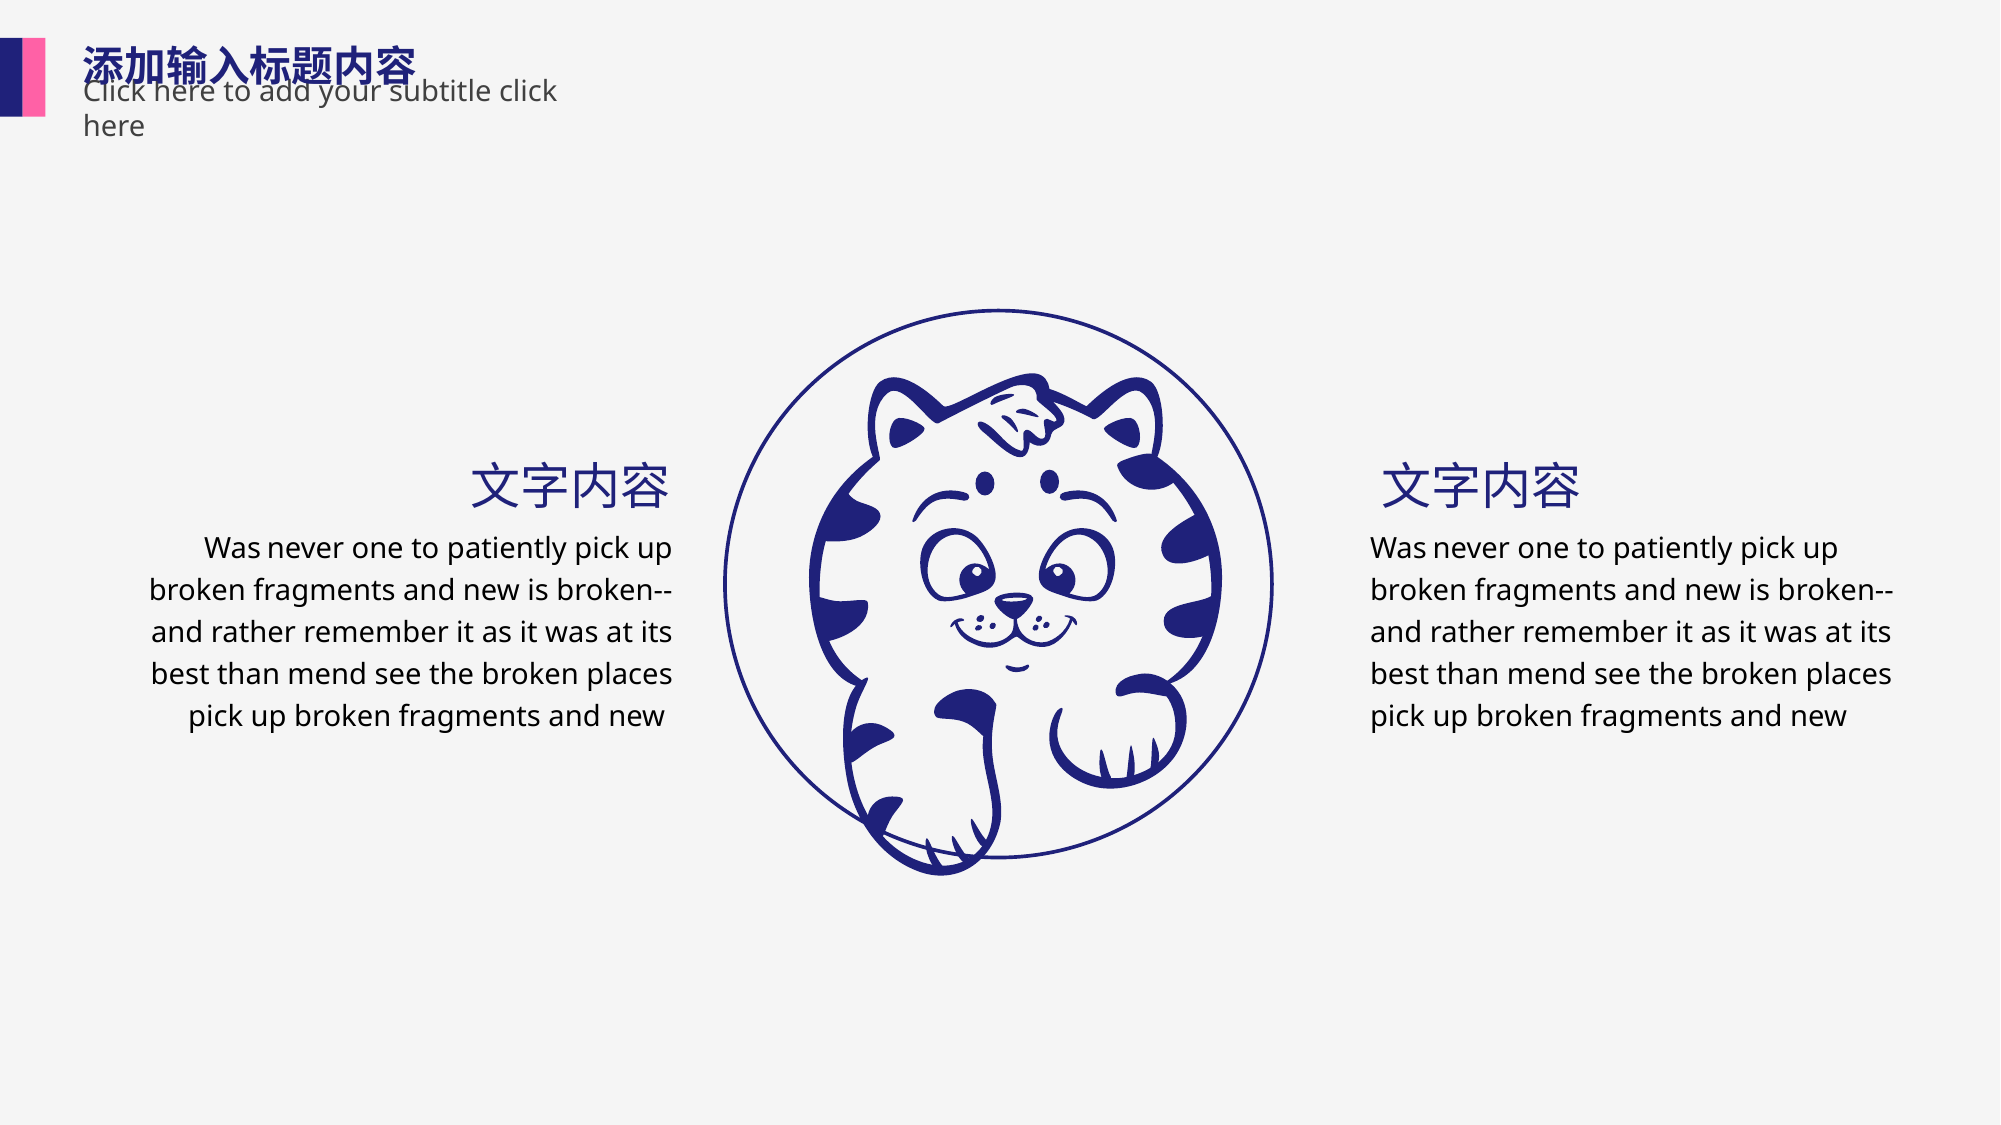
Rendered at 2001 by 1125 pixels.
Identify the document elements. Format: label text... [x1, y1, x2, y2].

text_box [1223, 426, 1273, 742]
text_box [847, 309, 1150, 355]
picture [808, 355, 1223, 876]
text_box Was never one to patiently pick up broken fragments and new is broken--and rather remember it as it was at its best than mend see the broken places pick up broken fragments and new [1370, 522, 1931, 733]
text_box Click here to add your subtitle click here [67, 78, 618, 136]
text_box [723, 386, 808, 782]
text_box 文字内容 [1363, 445, 1600, 524]
text_box 文字内容 [452, 445, 689, 524]
text_box [0, 37, 22, 118]
text_box Was never one to patiently pick up broken fragments and new is broken--and rather remember it as it was at its best than mend see the broken places pick up broken fragments and new [111, 522, 673, 733]
text_box 添加输入标题内容 [68, 32, 437, 97]
text_box [22, 37, 46, 118]
